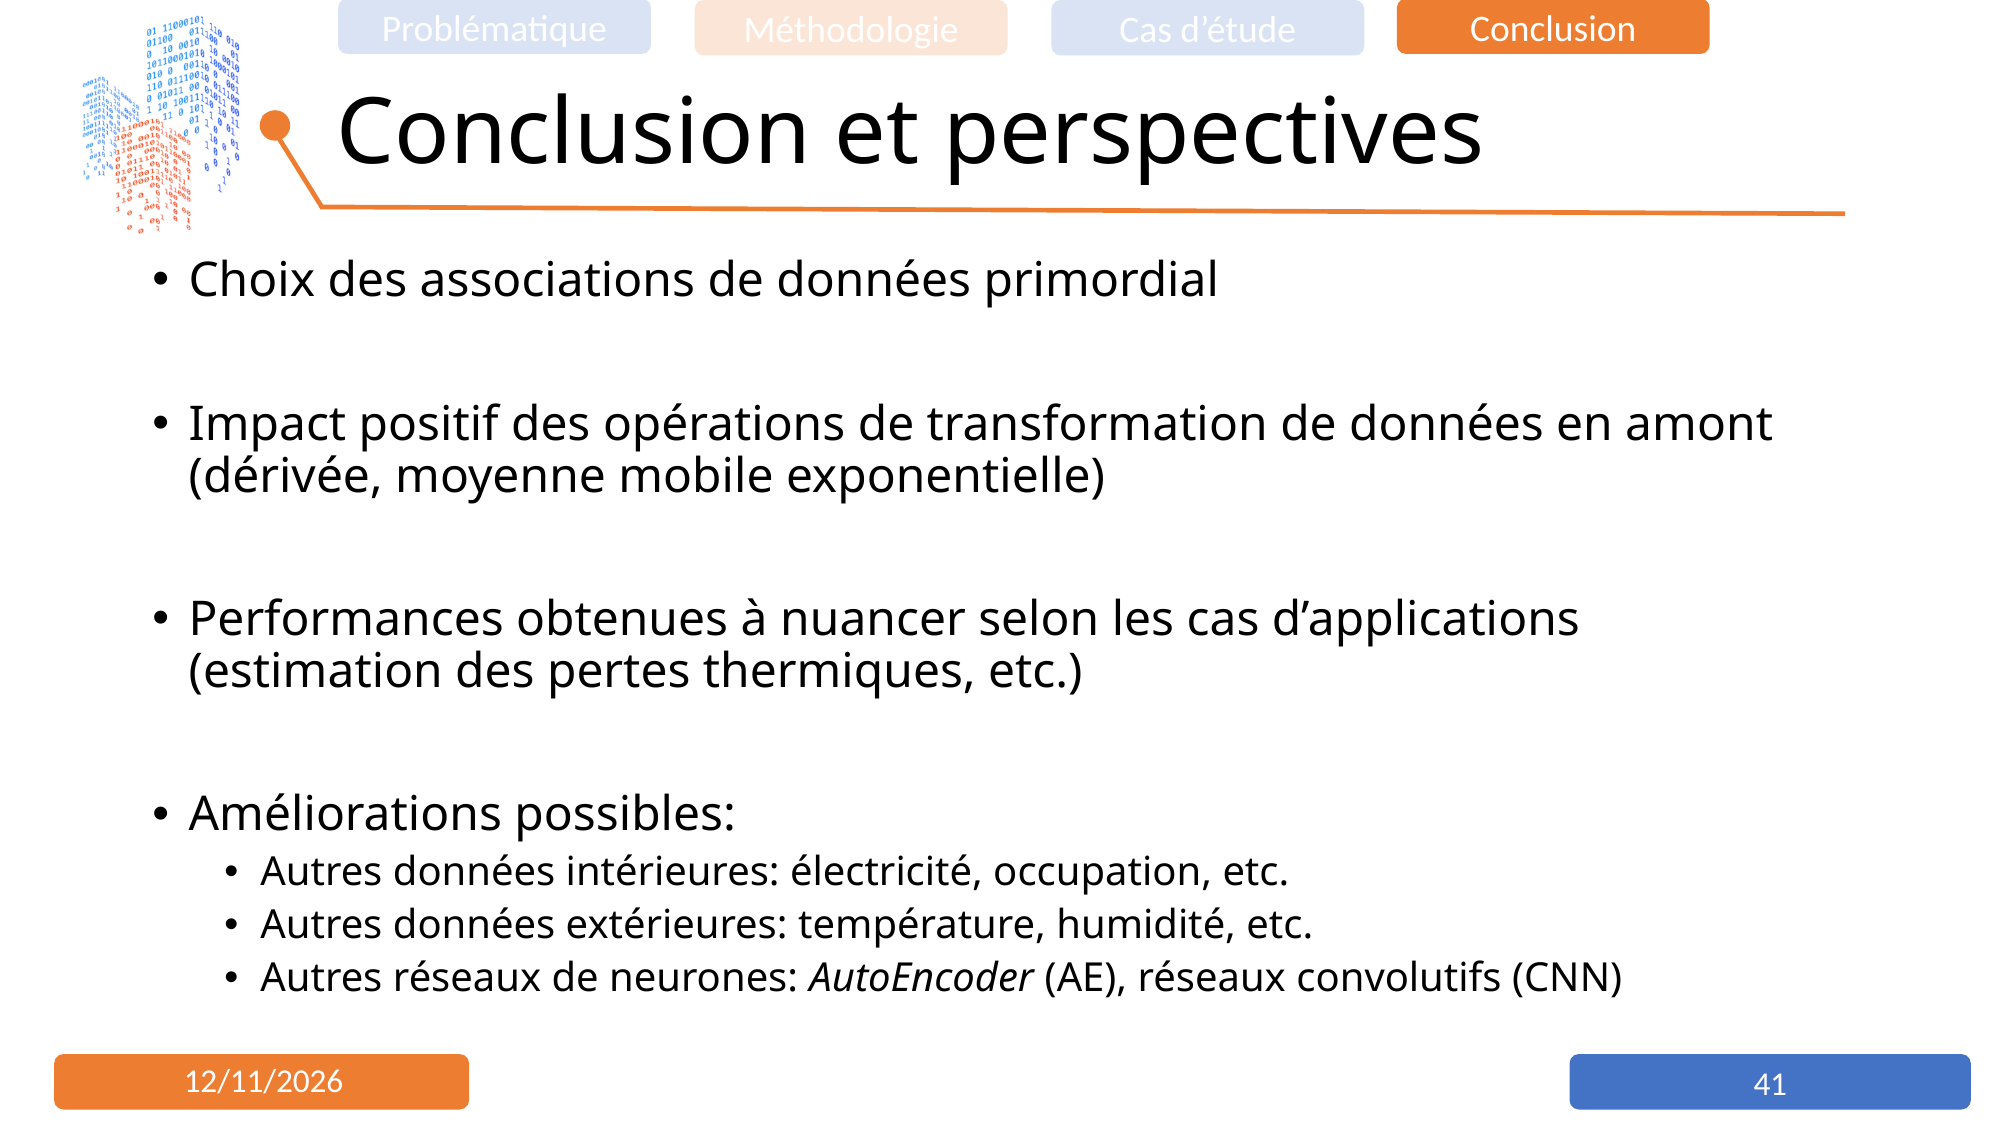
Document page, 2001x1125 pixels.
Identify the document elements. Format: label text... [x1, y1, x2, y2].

title Conclusion et perspectives [321, 76, 1863, 184]
picture [57, 0, 260, 253]
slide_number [57, 1049, 470, 1110]
text_box Problématique [336, 0, 652, 56]
text_box Cas d’étude [1050, 0, 1366, 57]
list Choix des associations de données primordial Impact positif des opérations de transformation de données en amont (dérivée, moyenne mobile exponentielle) Performances obtenues à nuancer selon les cas d’applications (estimation des pertes thermiques, etc.) Améliorations possibles: Autres données intérieures: électricité, occupation, etc. Autres données extérieures: température, humidité, etc. Autres réseaux de neurones: AutoEncoder (AE), réseaux convolutifs (CNN) [137, 247, 1863, 1014]
slide_number 41 [1569, 1054, 1971, 1110]
text_box Méthodologie [693, 0, 1009, 57]
text_box Conclusion [1395, 0, 1711, 56]
